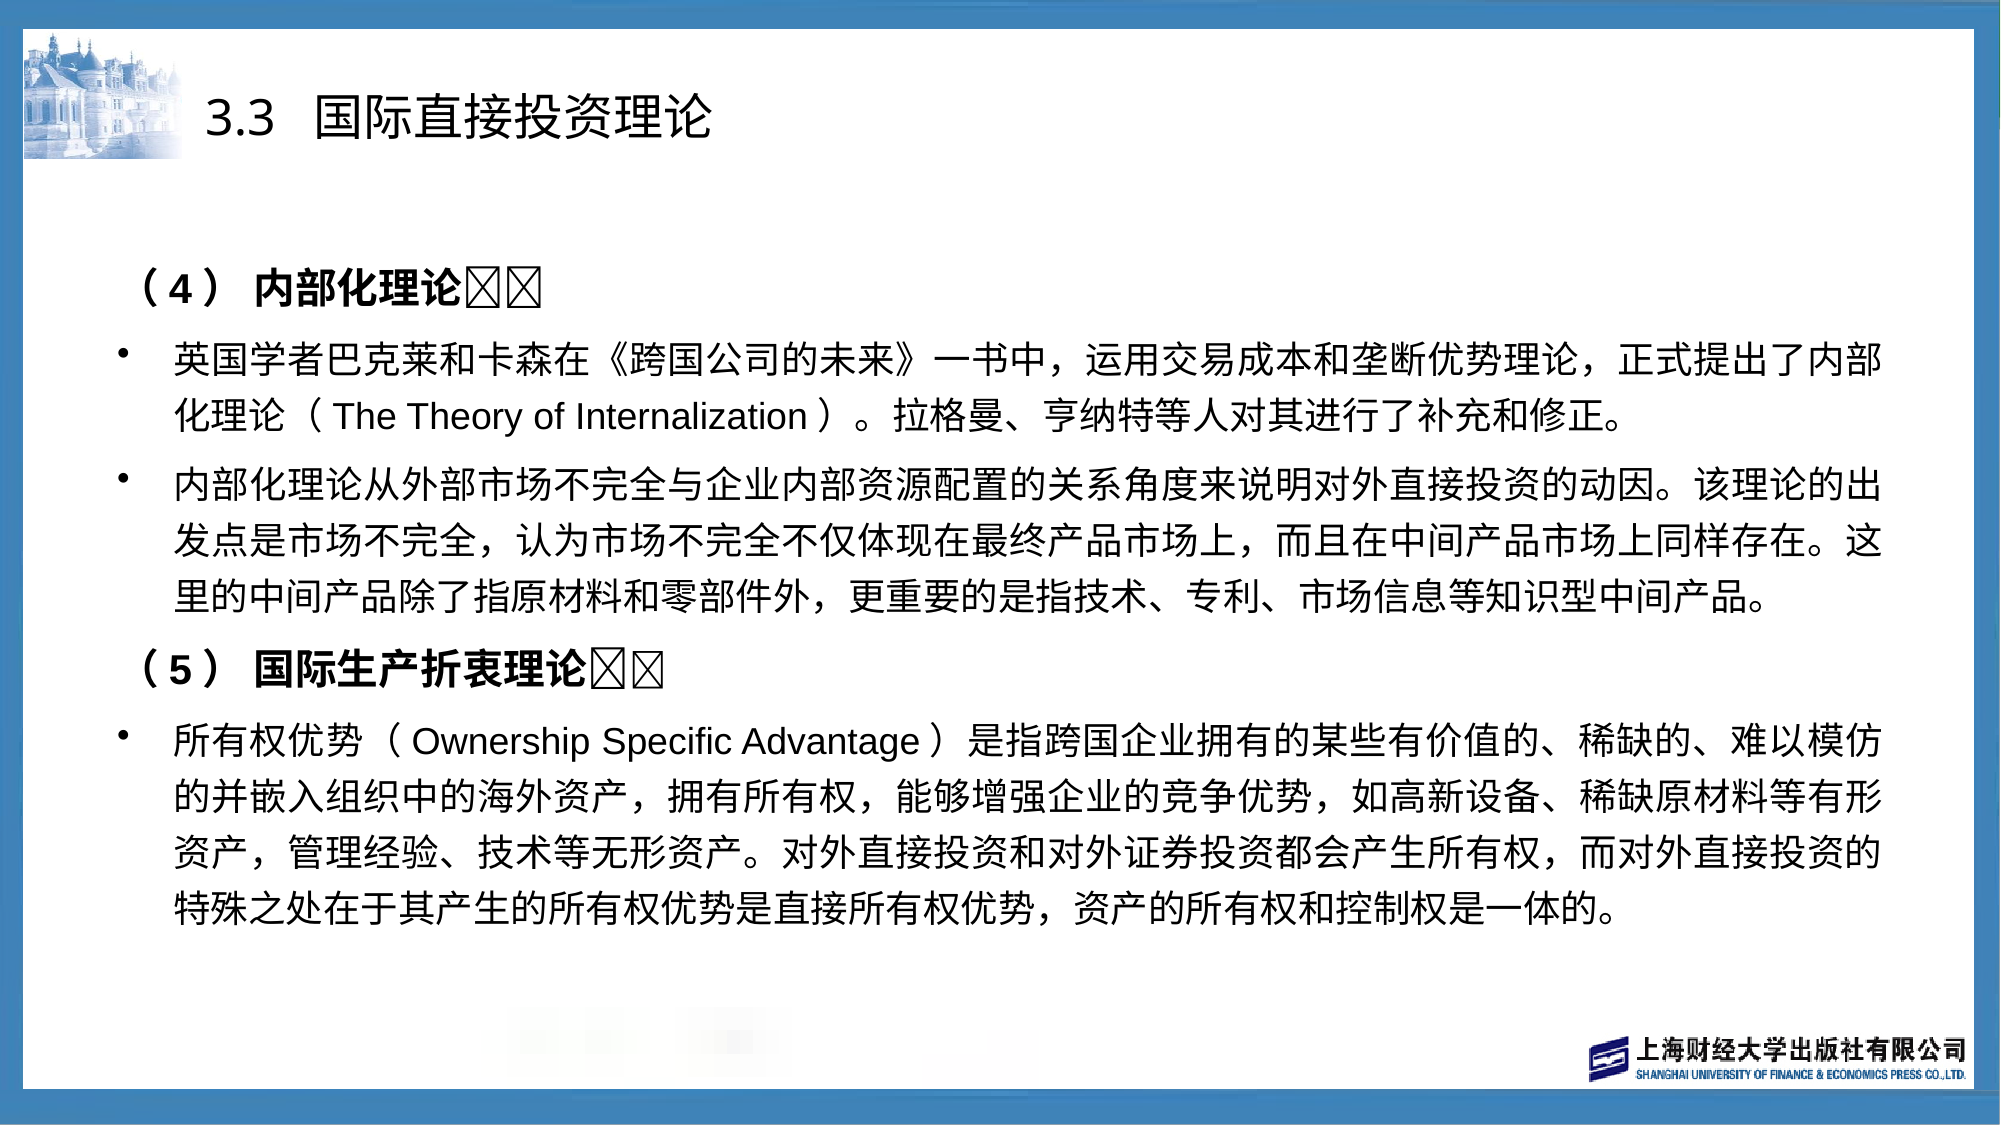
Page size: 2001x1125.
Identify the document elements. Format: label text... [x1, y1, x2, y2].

picture [0, 0, 2001, 1125]
list （4） 内部化理论 英国学者巴克莱和卡森在《跨国公司的未来》一书中，运用交易成本和垄断优势理论，正式提出了内部化理论（The Theory of Internalization）。拉格曼、亨纳特等人对其进行了补充和修正。 内部化理论从外部市场不完全与企业内部资源配置的关系角度来说明对外直接投资的动因。该理论的出发点是市场不完全，认为市场不完全不仅体现在最终产品市场上，而且在中间产品市场上同样存在。这里的中间产品除了指原材料和零部件外，更重要的是指技术、专利、市场信息等知识型中间产品。 （5） 国际生产折衷理论 所有权优势（Ownership Specific Advantage）是指跨国企业拥有的某些有价值的、稀缺的、难以模仿的并嵌入组织中的海外资产，拥有所有权，能够增强企业的竞争优势，如高新设备、稀缺原材料等有形资产，管理经验、技术等无形资产。对外直接投资和对外证券投资都会产生所有权，而对外直接投资的特殊之处在于其产生的所有权优势是直接所有权优势，资产的所有权和控制权是一体的。 [102, 241, 1898, 1065]
title 3.3 国际直接投资理论 [190, 64, 1547, 168]
